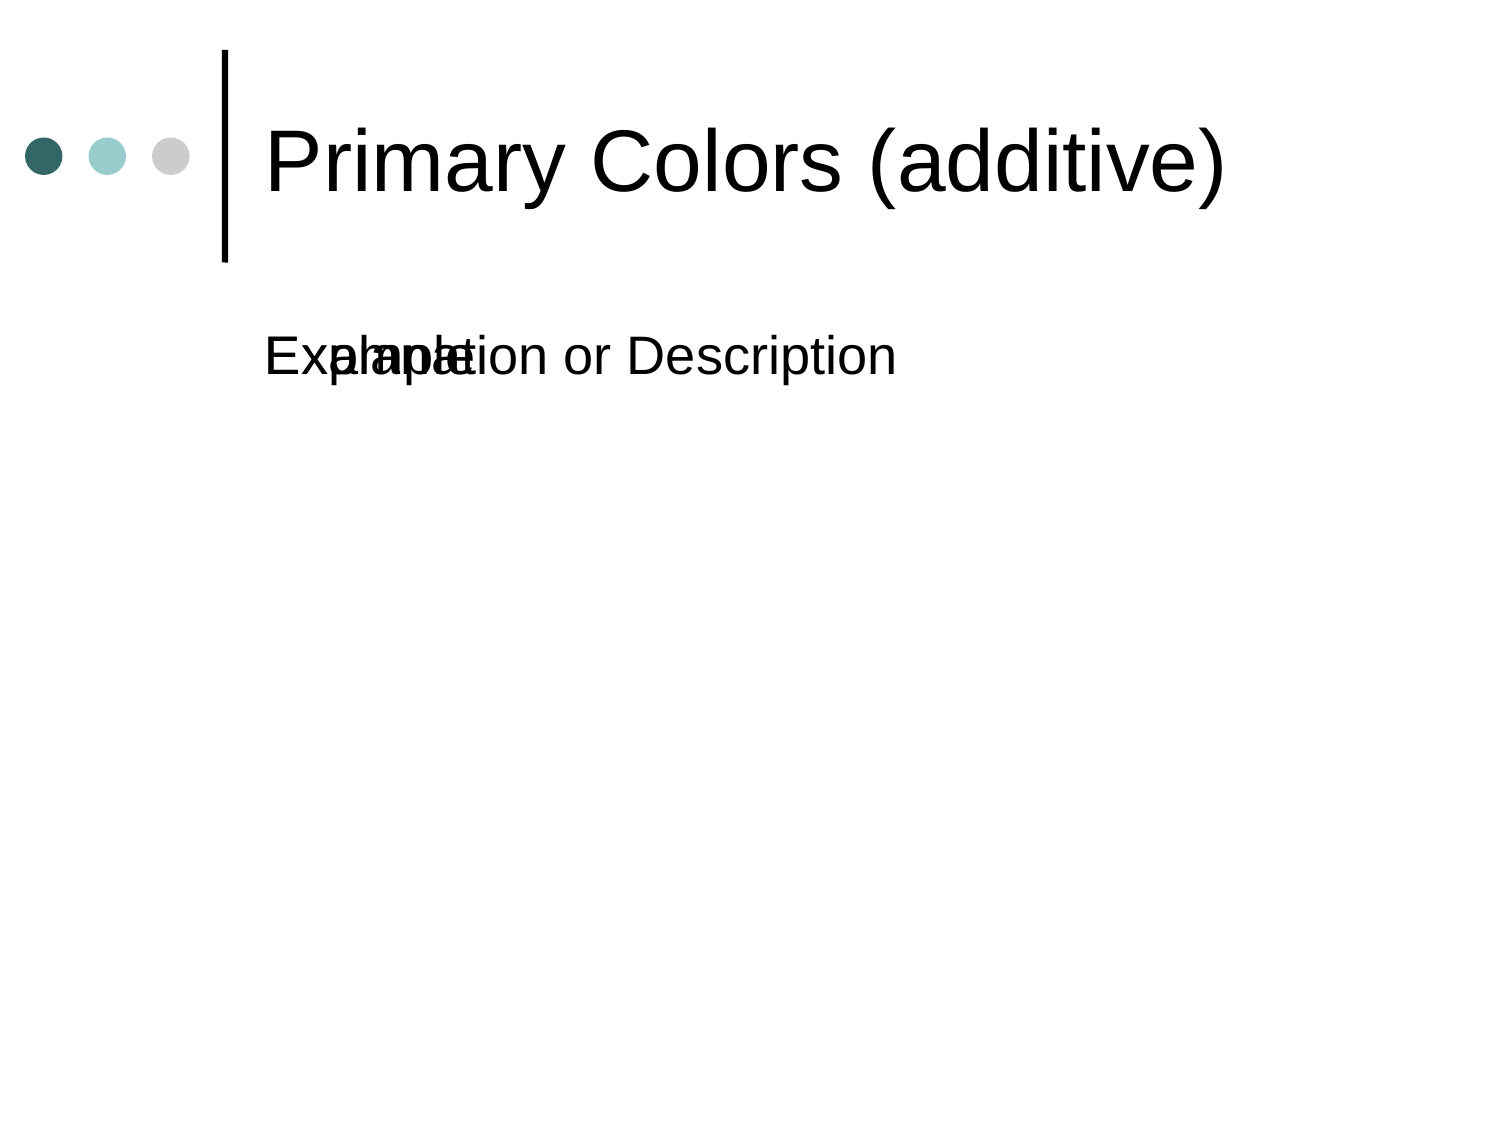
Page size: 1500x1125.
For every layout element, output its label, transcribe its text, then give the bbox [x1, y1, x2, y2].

title Primary Colors (additive) [249, 30, 1401, 282]
list Example [249, 312, 1401, 988]
